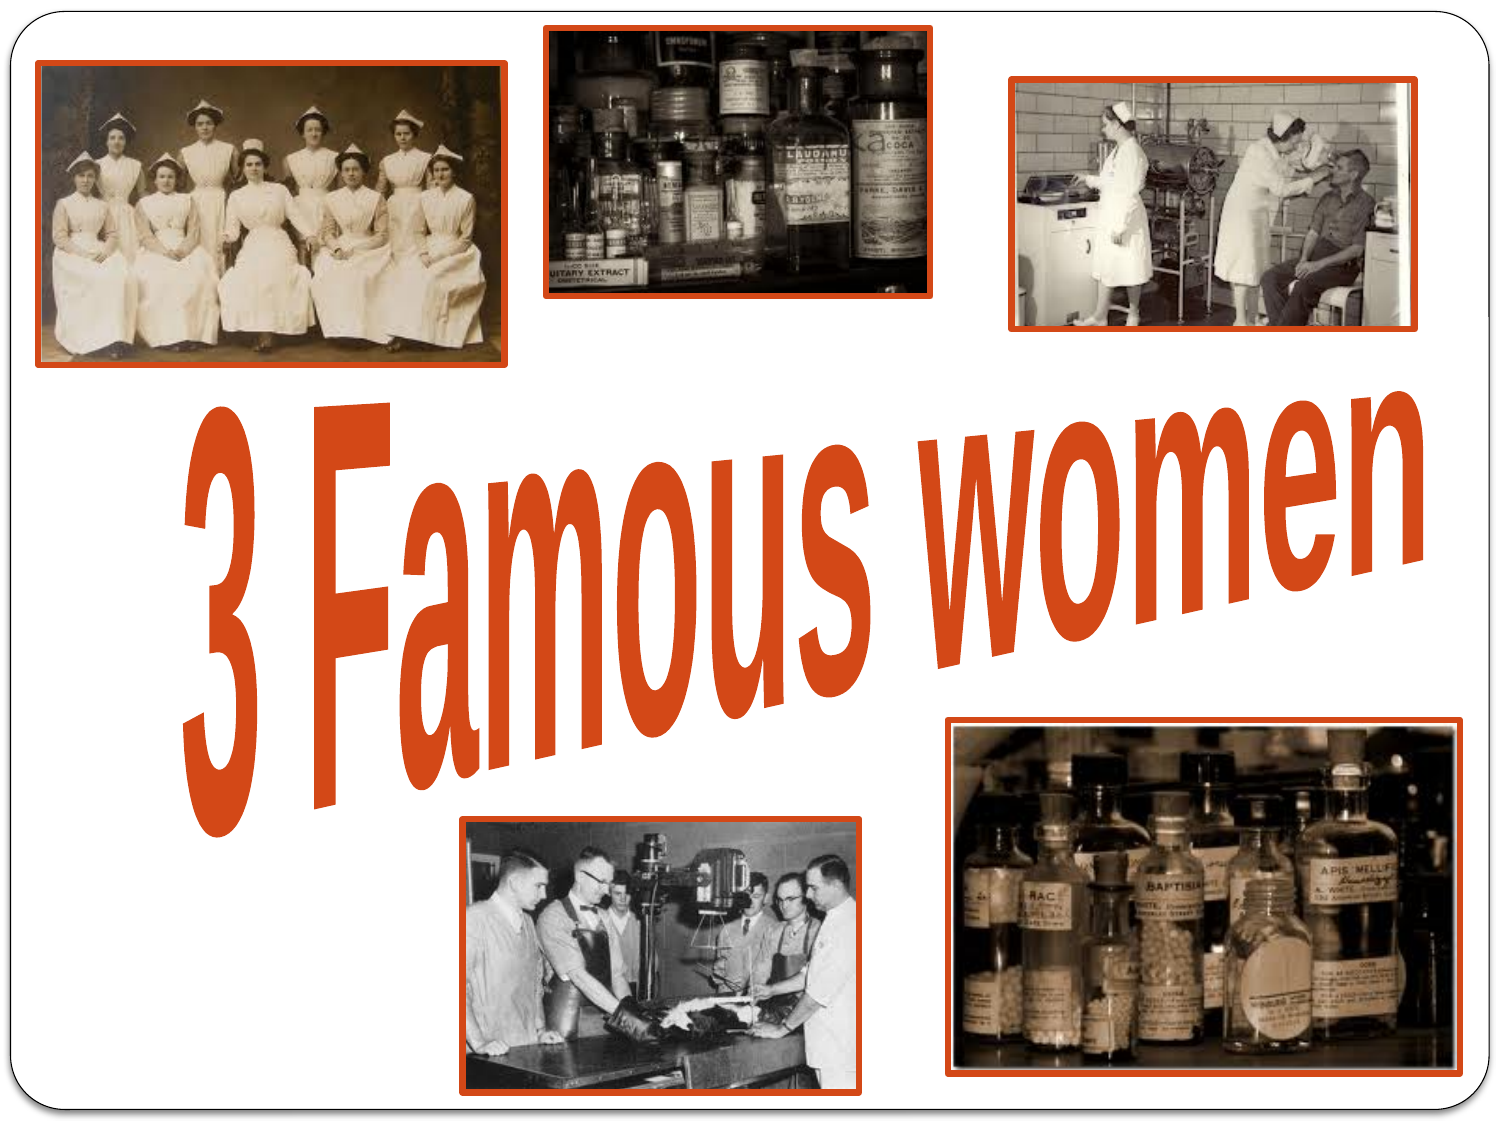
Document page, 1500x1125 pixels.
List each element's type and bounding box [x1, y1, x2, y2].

picture [950, 722, 1458, 1071]
picture [548, 30, 928, 294]
picture [465, 822, 857, 1090]
picture [40, 66, 502, 362]
picture [1014, 82, 1412, 327]
